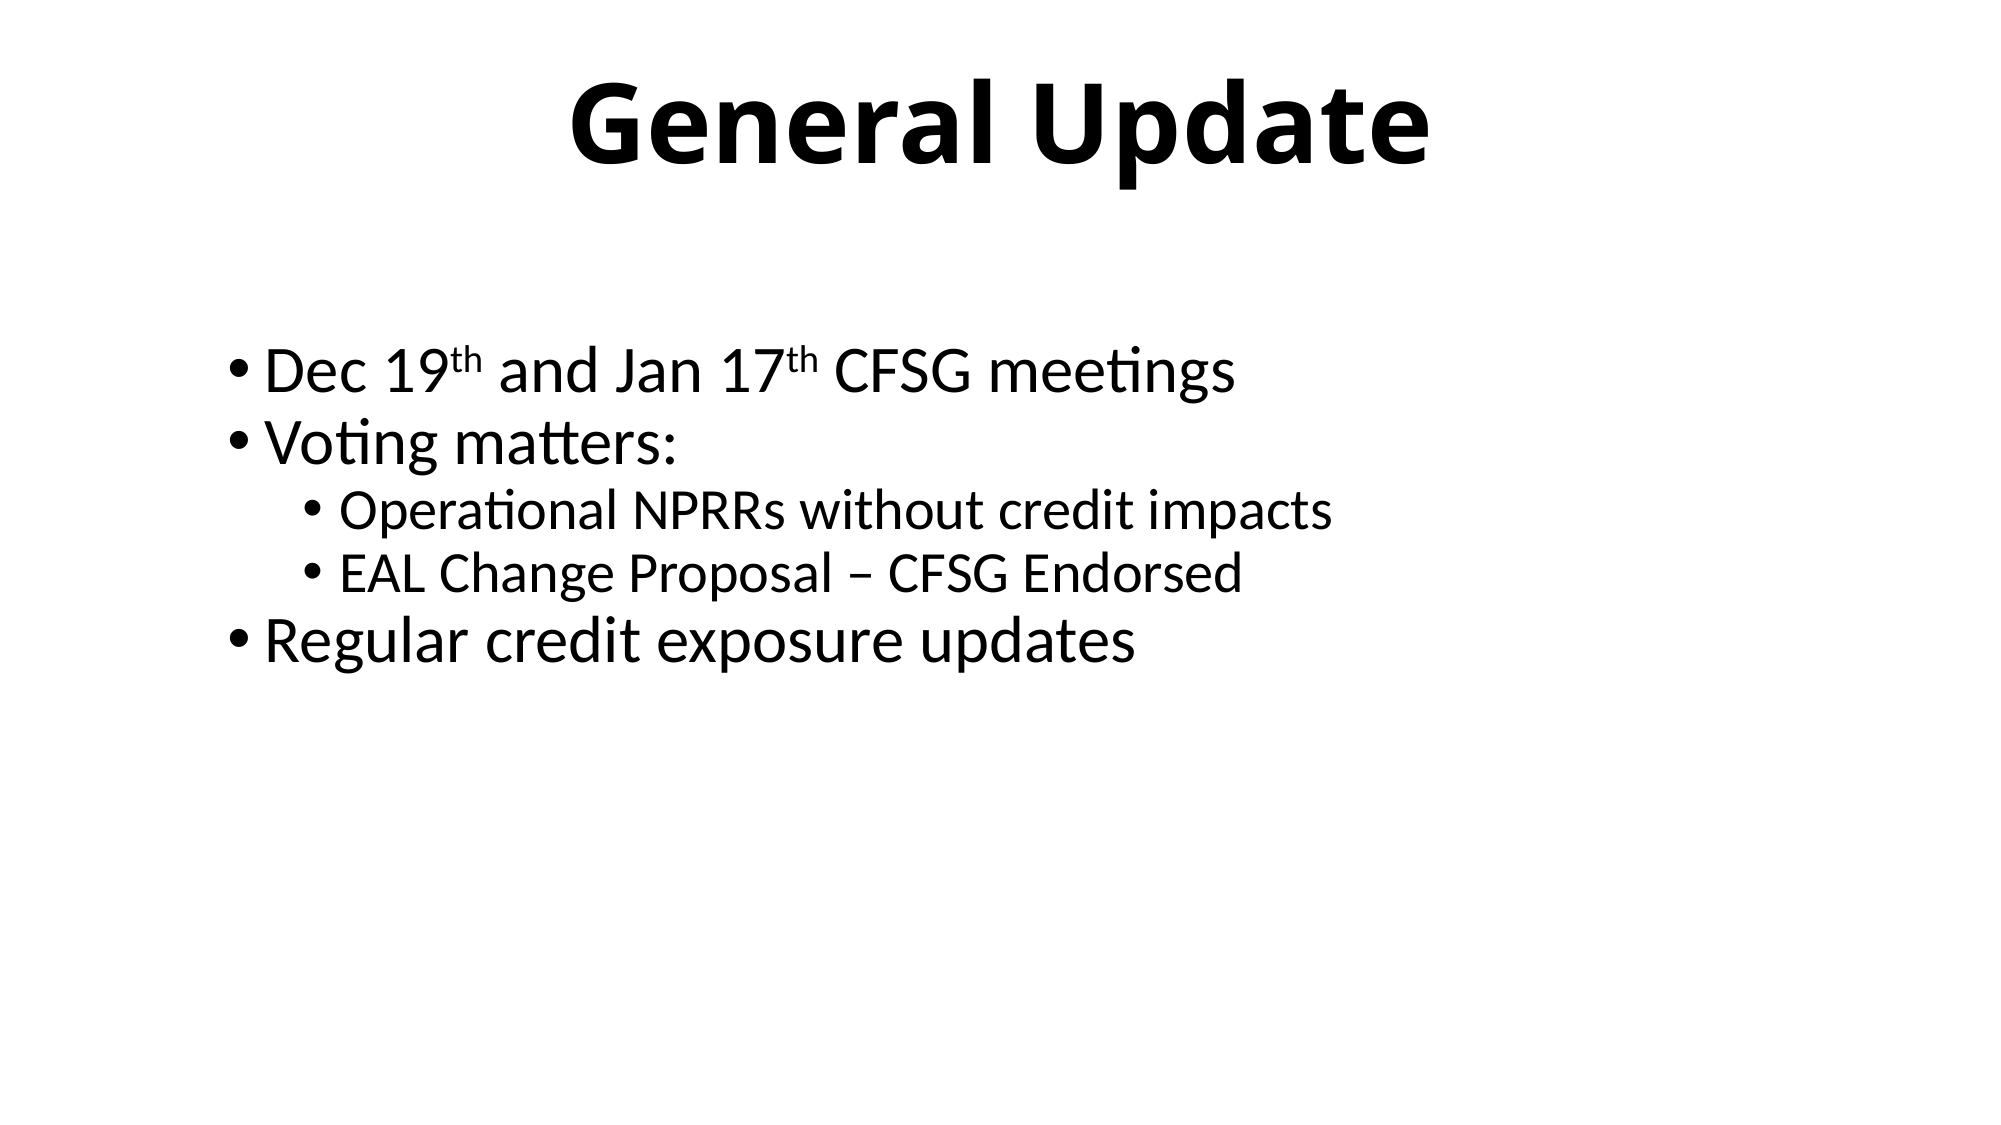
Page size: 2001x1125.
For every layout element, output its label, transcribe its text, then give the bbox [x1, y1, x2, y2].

list Dec 19th and Jan 17th CFSG meetings Voting matters: Operational NPRRs without credit impacts EAL Change Proposal – CFSG Endorsed Regular credit exposure updates [137, 327, 1863, 937]
title General Update [137, 59, 1863, 278]
